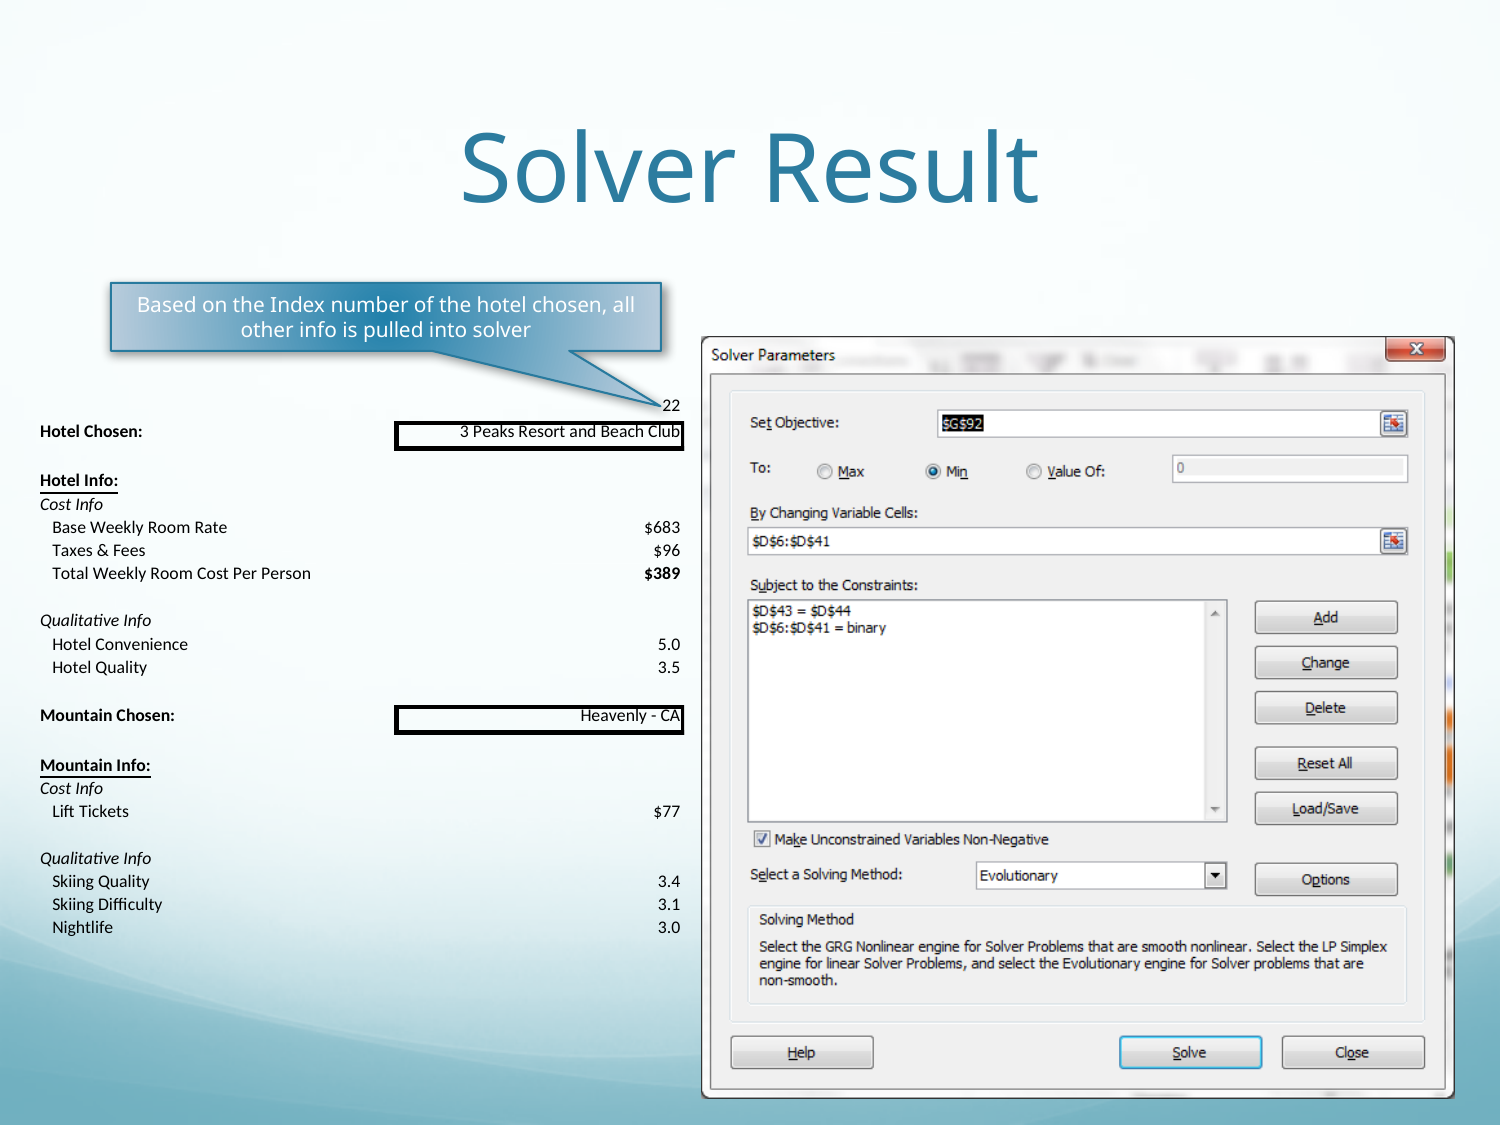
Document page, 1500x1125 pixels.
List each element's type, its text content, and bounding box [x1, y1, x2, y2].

title Solver Result [90, 9, 1410, 230]
picture [700, 336, 1455, 1099]
text_box Based on the Index number of the hotel chosen, all other info is pulled into solver [109, 281, 662, 394]
picture [35, 397, 685, 945]
